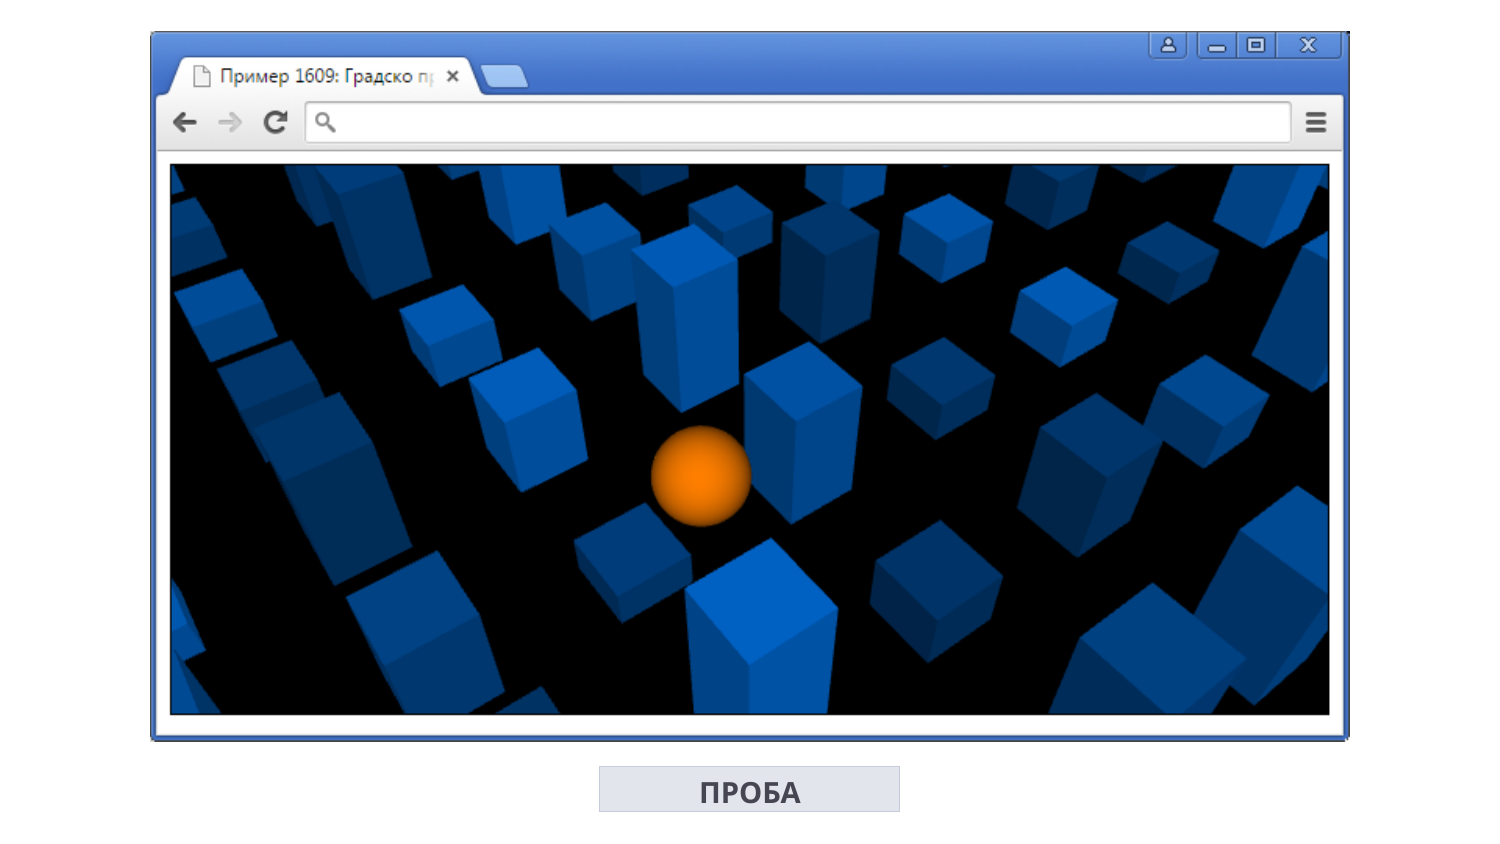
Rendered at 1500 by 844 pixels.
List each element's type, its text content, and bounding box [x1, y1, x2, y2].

text_box ПРОБА [599, 766, 900, 812]
picture [149, 31, 1351, 742]
